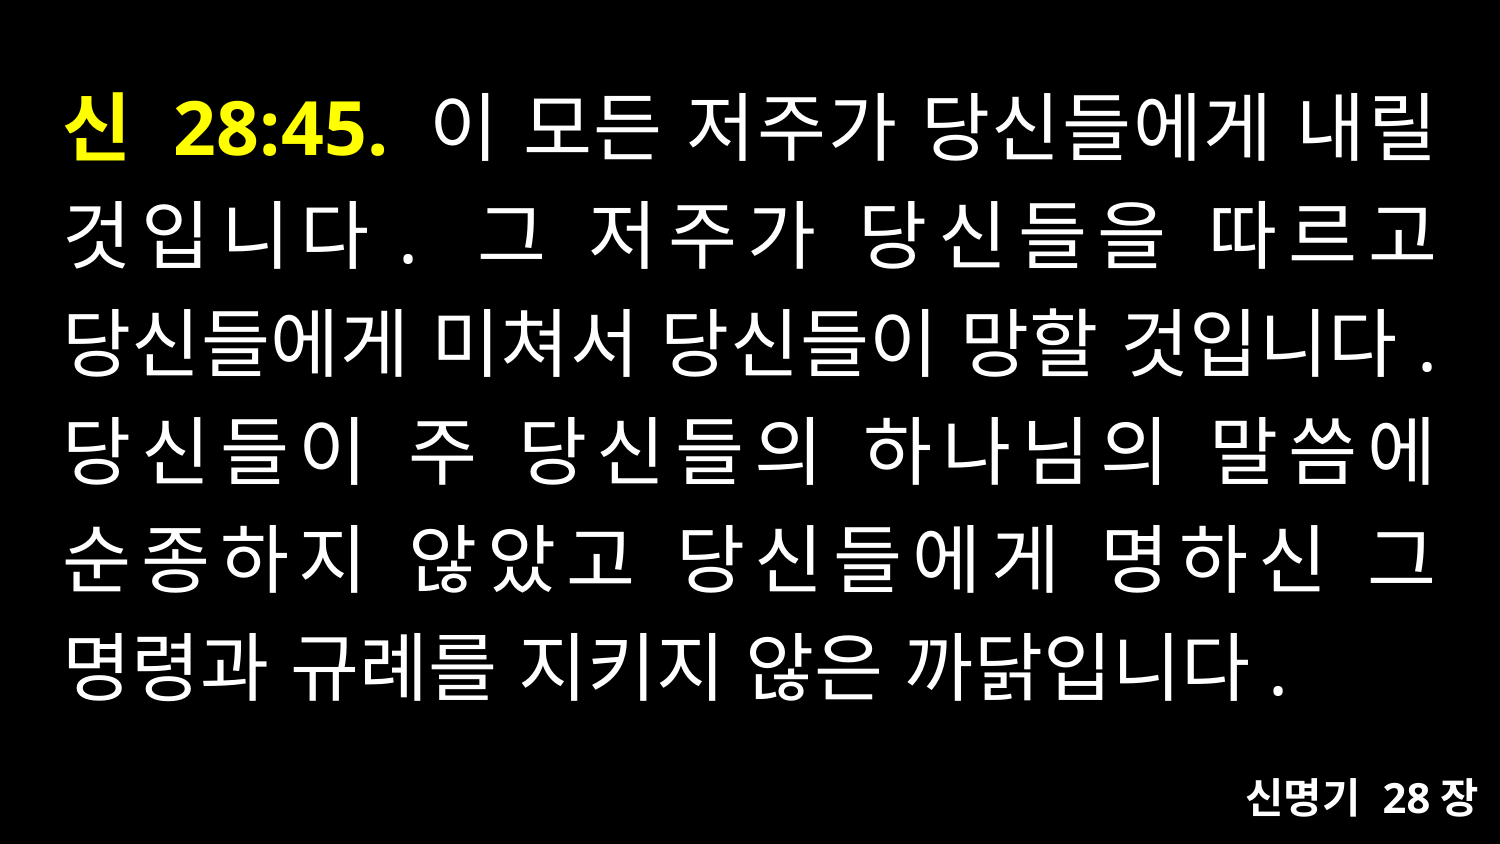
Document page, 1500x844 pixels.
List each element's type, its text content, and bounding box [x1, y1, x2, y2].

title 신 28:45. 이 모든 저주가 당신들에게 내릴 것입니다. 그 저주가 당신들을 따르고 당신들에게 미쳐서 당신들이 망할 것입니다. 당신들이 주 당신들의 하나님의 말씀에 순종하지 않았고 당신들에게 명하신 그 명령과 규례를 지키지 않은 까닭입니다. [0, 0, 1500, 844]
subtitle 신명기 28장 [916, 770, 1500, 844]
